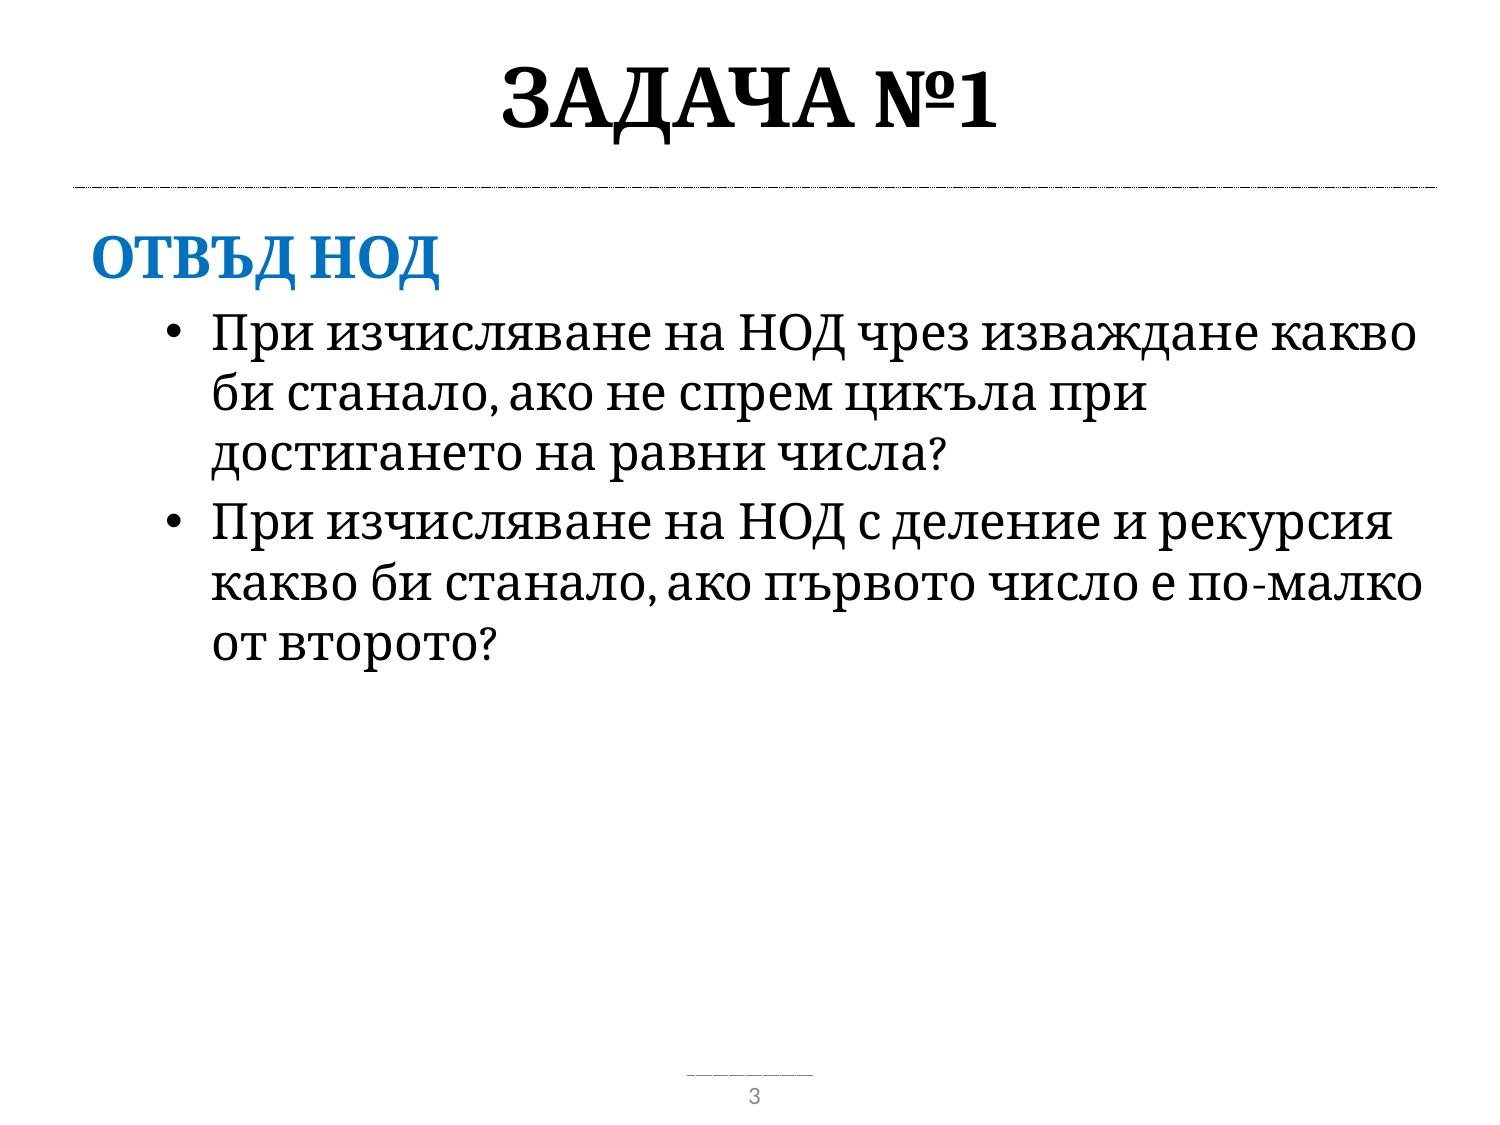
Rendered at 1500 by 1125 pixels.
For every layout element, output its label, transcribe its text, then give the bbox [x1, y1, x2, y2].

slide_number 3 [579, 1065, 930, 1125]
list Отвъд НОД При изчисляване на НОД чрез изваждане какво би станало, ако не спрем цикъла при достигането на равни числа? При изчисляване на НОД с деление и рекурсия какво би станало, ако първото число е по-малко от второто? [75, 212, 1450, 1063]
title Задача №1 [0, 0, 1500, 188]
